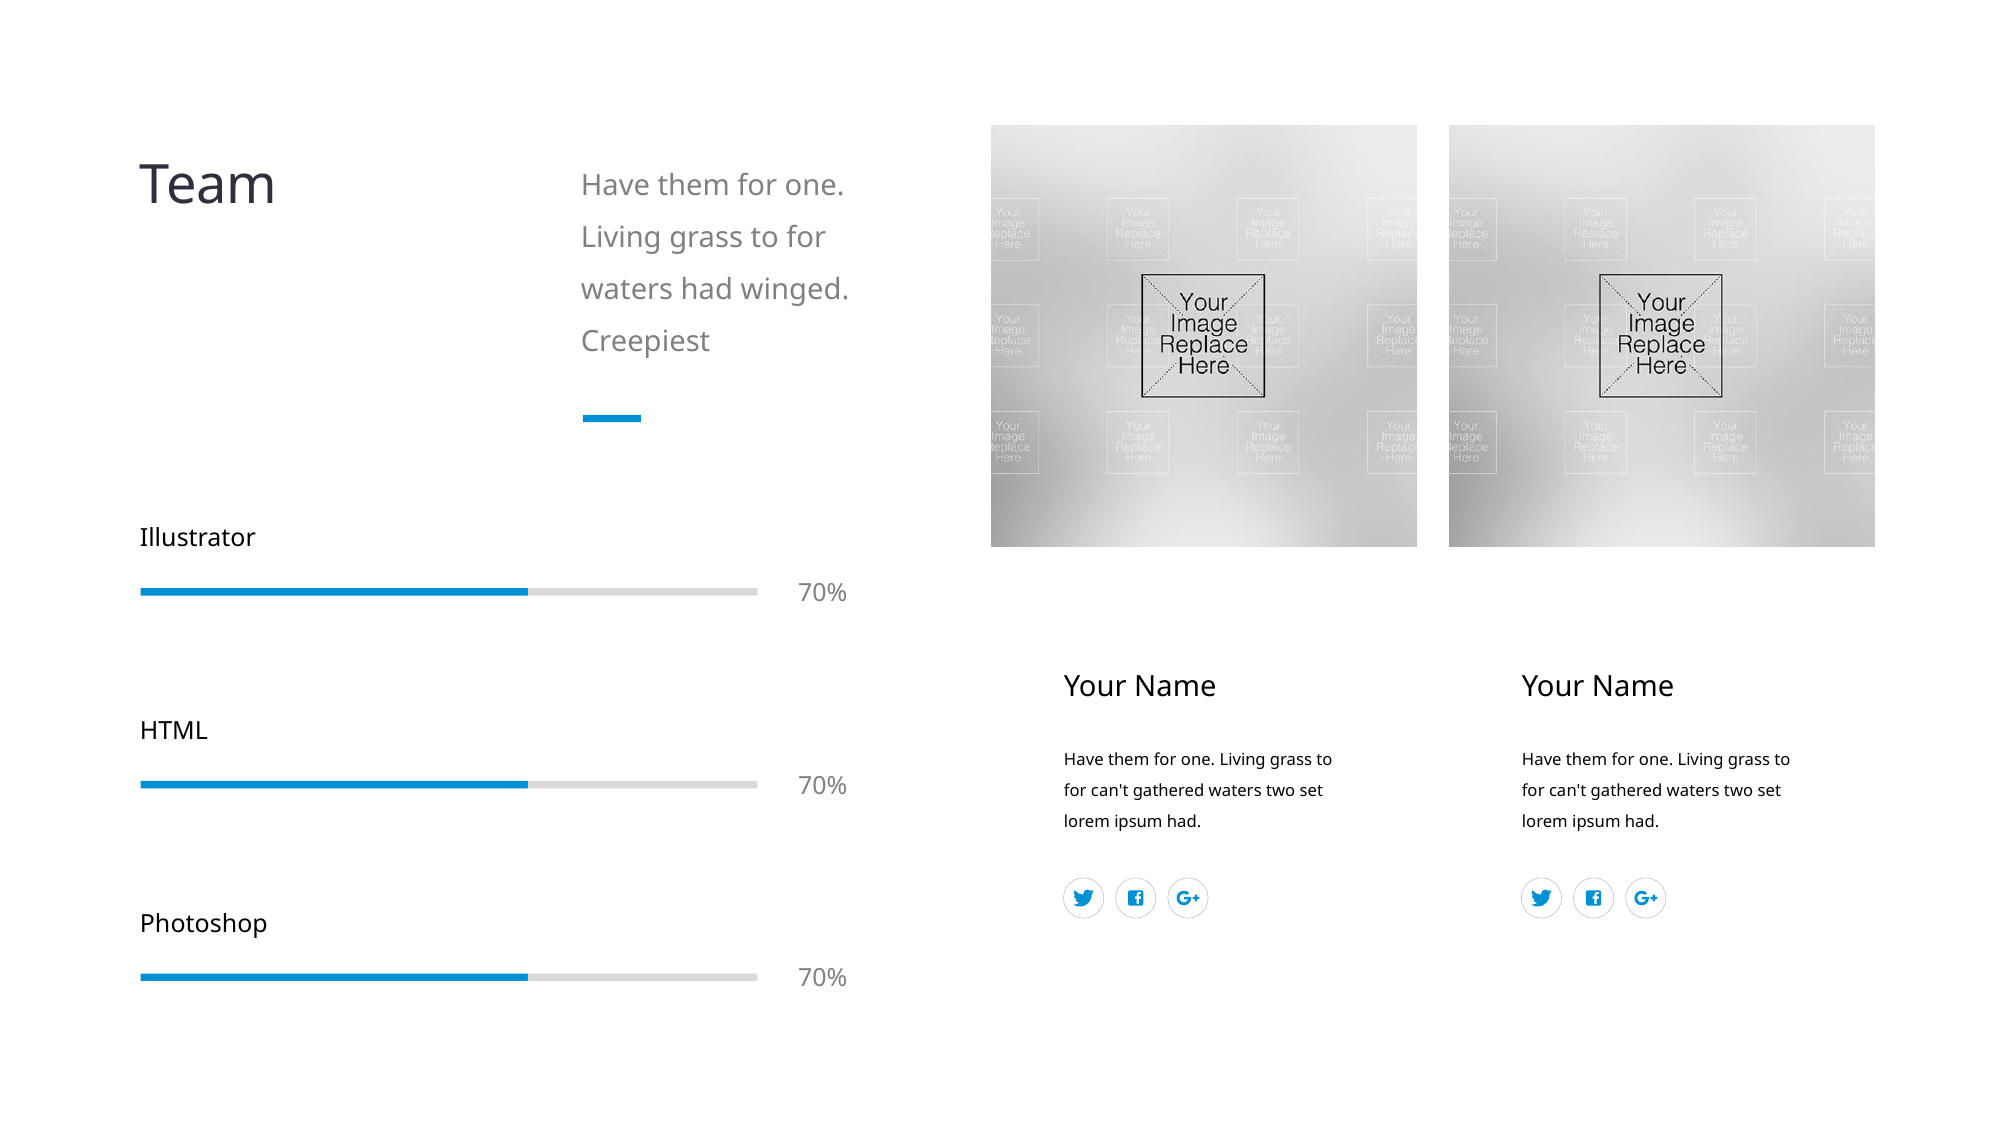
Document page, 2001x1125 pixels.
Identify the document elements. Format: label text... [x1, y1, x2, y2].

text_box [1063, 877, 1209, 919]
picture [1449, 124, 1875, 547]
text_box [1506, 660, 1817, 840]
text_box Have them for one. Living grass to for waters had winged. Creepiest [566, 142, 867, 366]
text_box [1521, 877, 1666, 919]
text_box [124, 706, 867, 808]
text_box Team [125, 142, 341, 222]
picture [991, 124, 1418, 547]
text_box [1049, 660, 1360, 840]
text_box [124, 514, 867, 615]
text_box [124, 899, 867, 1001]
text_box [582, 414, 642, 423]
